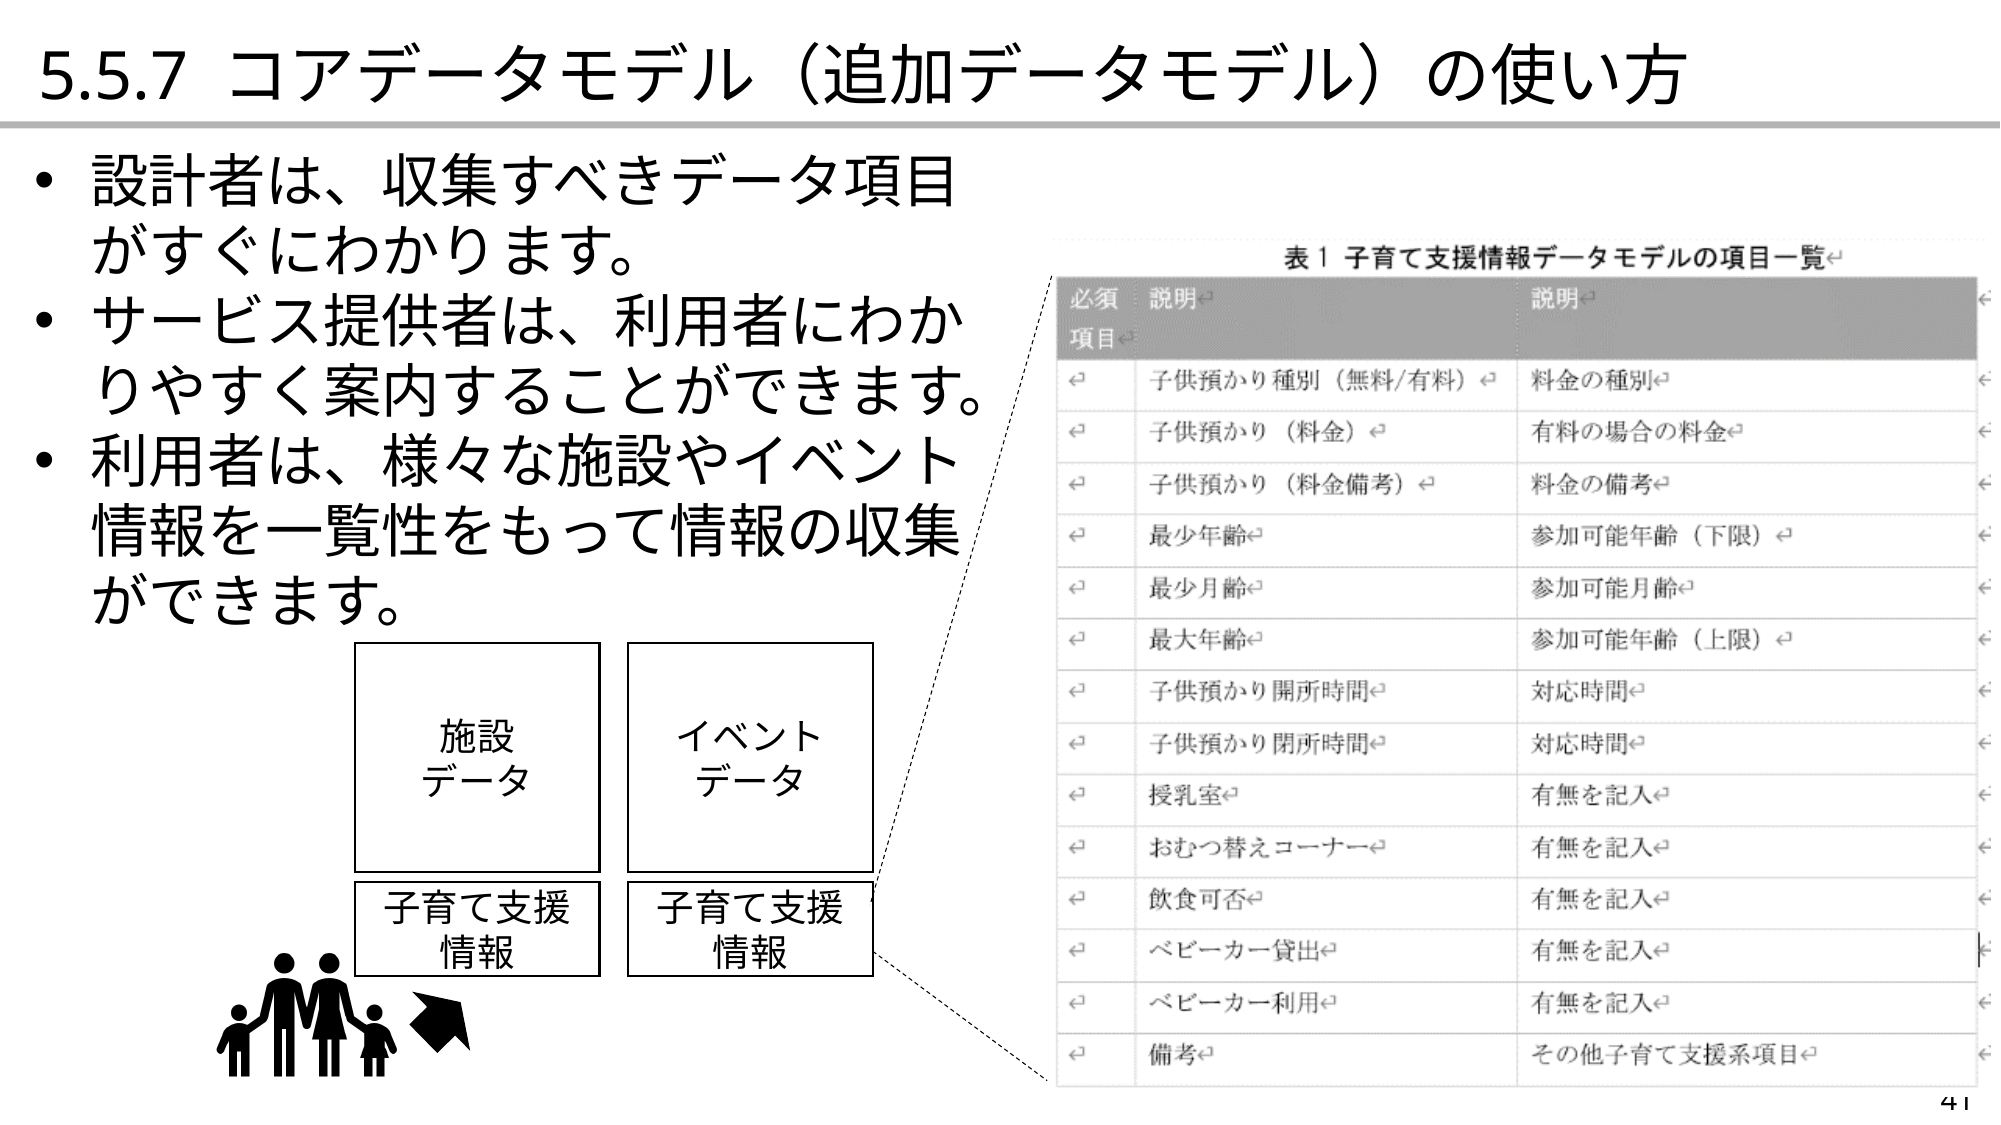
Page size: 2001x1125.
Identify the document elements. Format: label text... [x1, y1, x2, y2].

slide_number 41 [1881, 1097, 1989, 1124]
text_box イベントデータ [627, 642, 869, 873]
picture [208, 916, 405, 1113]
text_box 設計者は、収集すべきデータ項目がすぐにわかります。 サービス提供者は、利用者にわかりやすく案内することができます。 利用者は、様々な施設やイベント情報を一覧性をもって情報の収集ができます。 [19, 137, 1024, 642]
picture [1047, 236, 1991, 1097]
text_box 施設 データ [354, 642, 601, 873]
text_box 5.5.7 コアデータモデル（追加データモデル）の使い方 [23, 34, 1910, 121]
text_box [872, 951, 1048, 1081]
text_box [869, 275, 1052, 905]
text_box 子育て支援情報 [627, 881, 874, 977]
text_box 子育て支援情報 [354, 881, 601, 977]
text_box [409, 991, 471, 1053]
